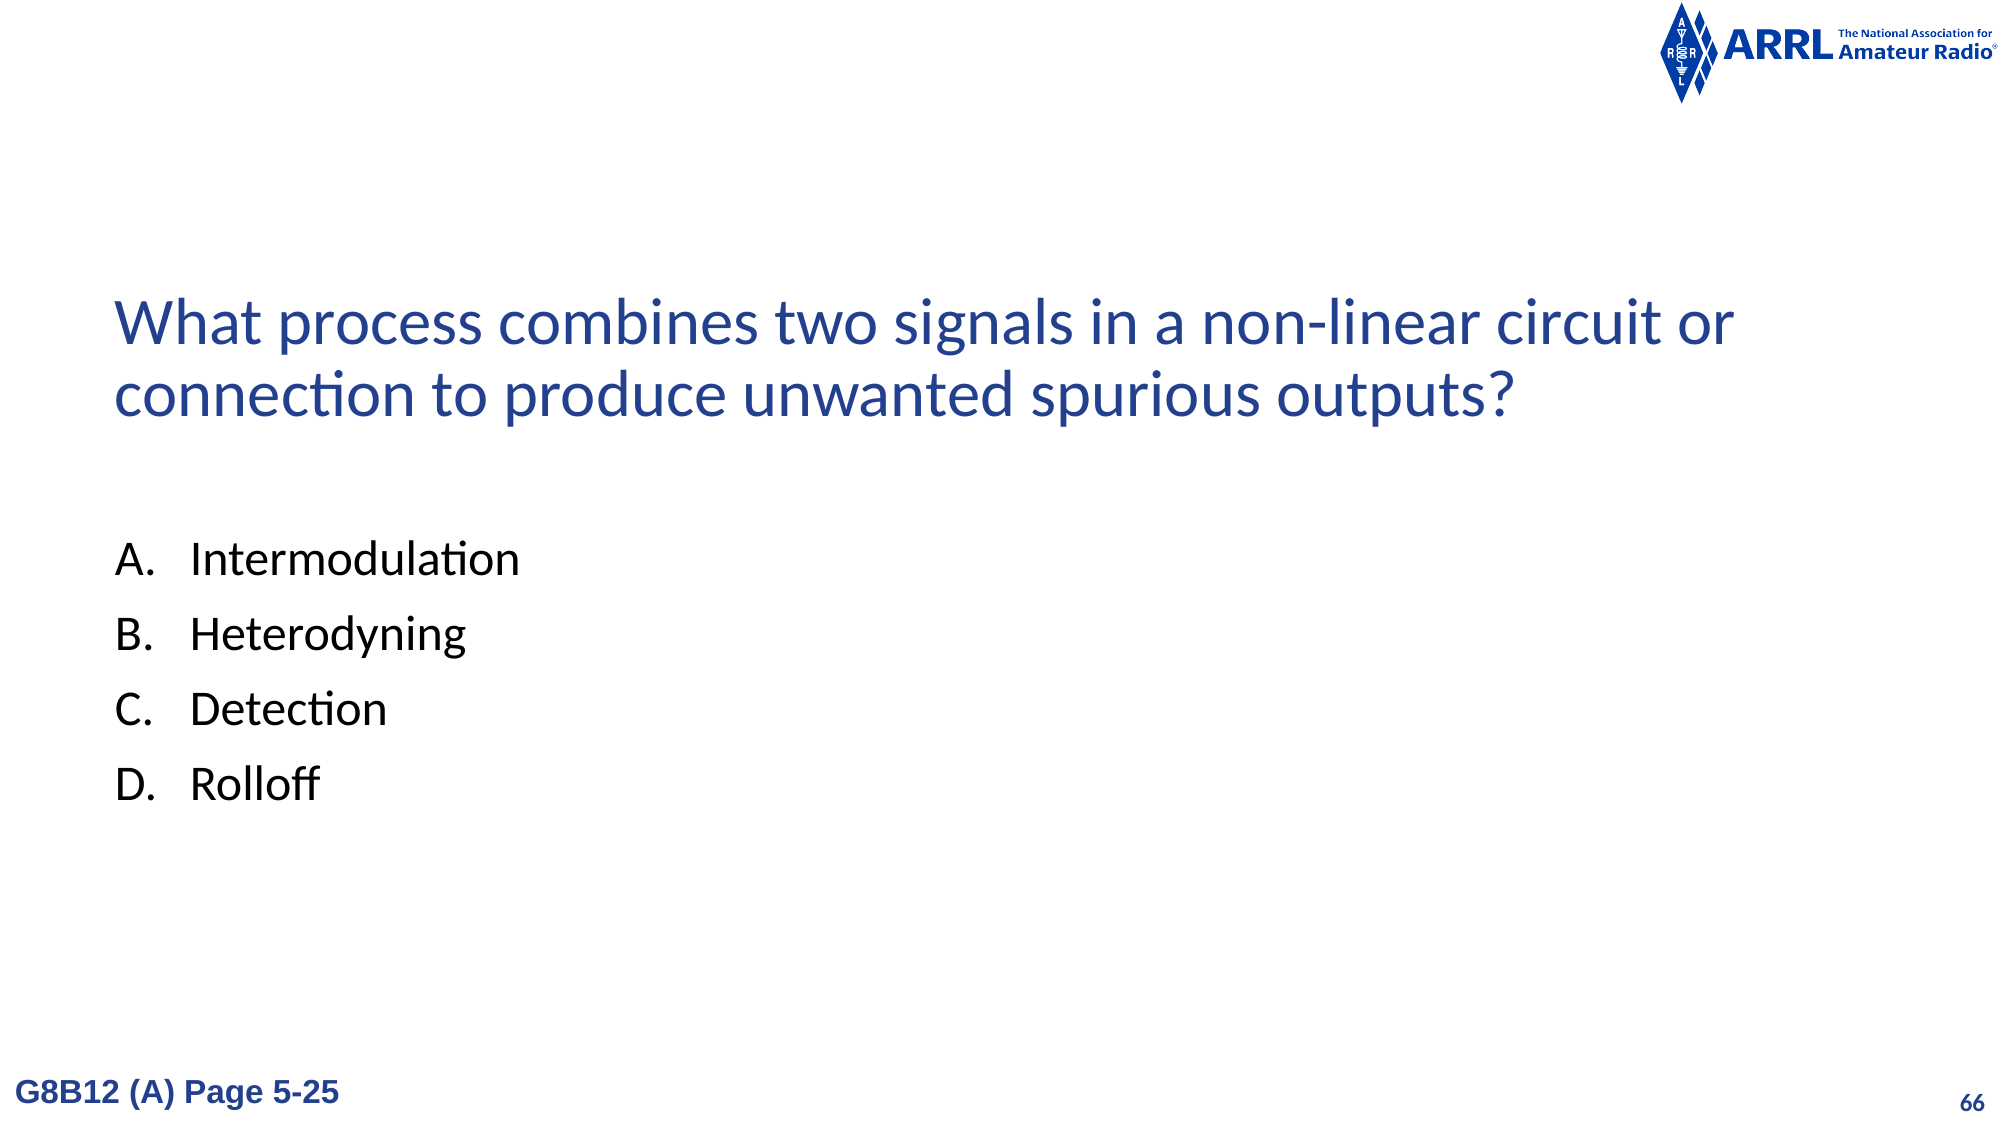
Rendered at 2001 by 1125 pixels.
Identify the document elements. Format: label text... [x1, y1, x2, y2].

text_box 66 [1899, 1079, 2000, 1125]
list Intermodulation Heterodyning Detection Rolloff [99, 525, 1900, 1005]
text_box G8B12 (A) Page 5-25 [0, 1062, 1313, 1118]
title What process combines two signals in a non-linear circuit or connection to produce unwanted spurious outputs? [99, 249, 1900, 468]
picture [1658, 0, 1999, 106]
